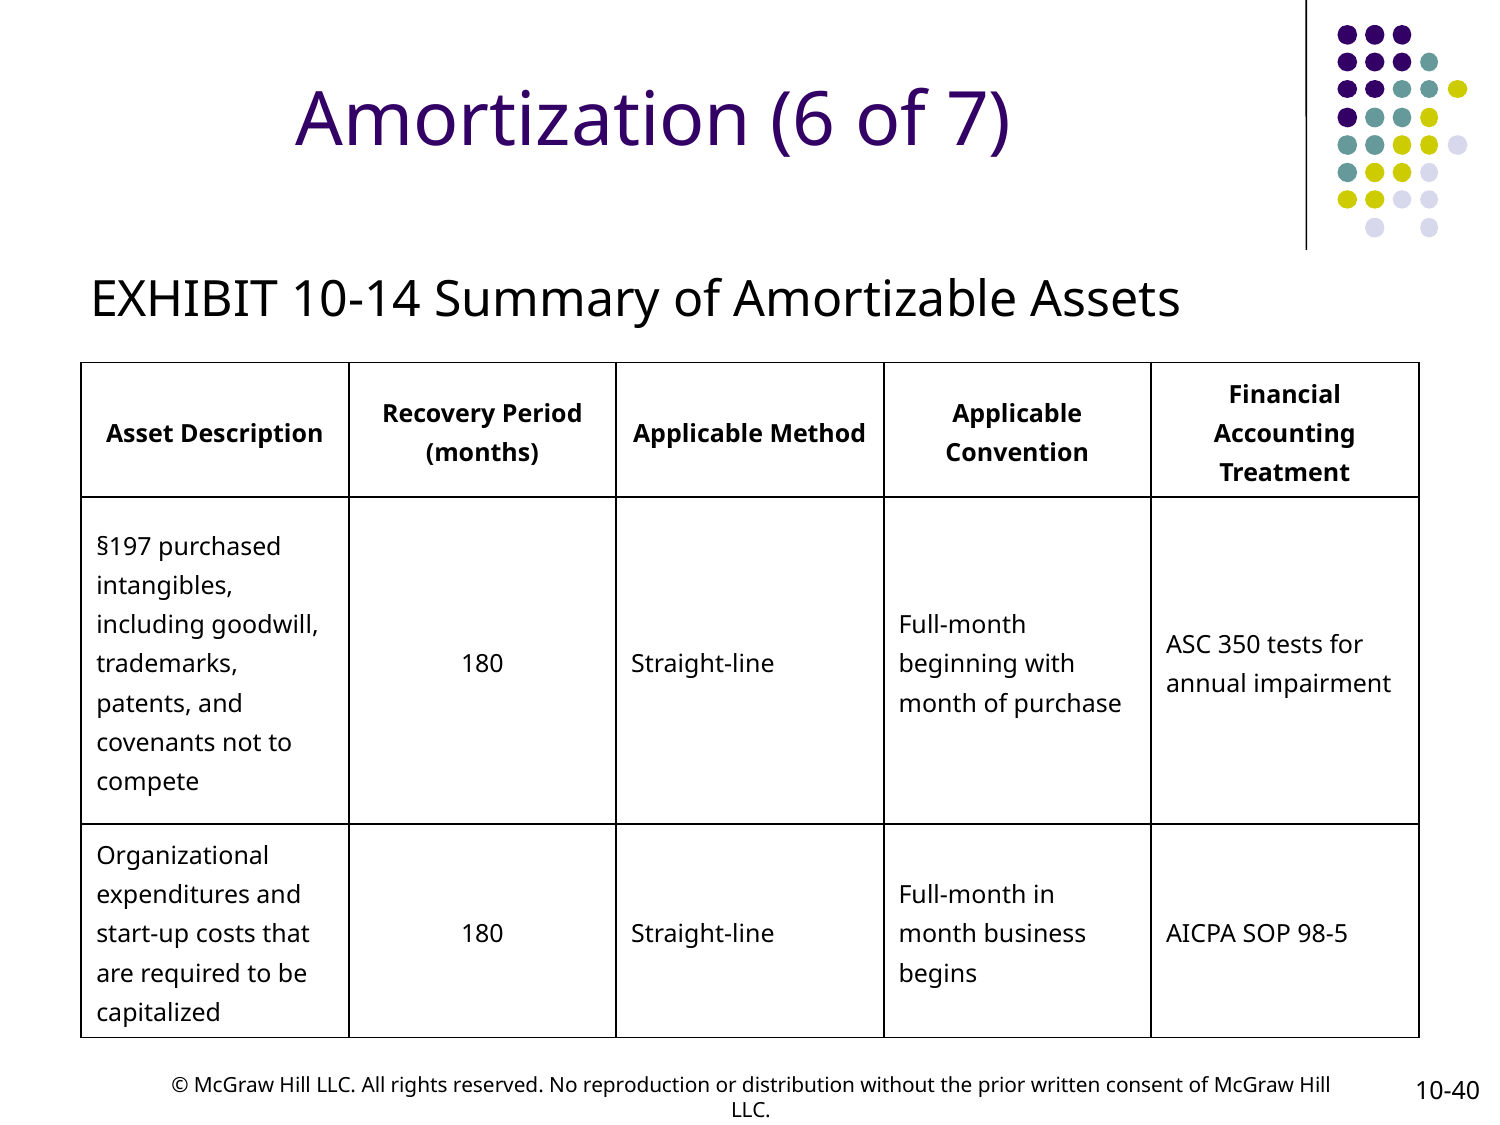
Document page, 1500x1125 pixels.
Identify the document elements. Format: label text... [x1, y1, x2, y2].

table_cell Full-month in month business begins [885, 825, 1150, 1037]
table_header Applicable Method [617, 363, 883, 496]
table_cell Straight-line [617, 825, 883, 1037]
table_header Recovery Period (months) [350, 363, 615, 496]
table_cell ASC 350 tests for annual impairment [1152, 498, 1418, 823]
table_cell Full-month beginning with month of purchase [885, 498, 1150, 823]
table_header Applicable Convention [885, 363, 1150, 496]
table_cell 180 [350, 498, 615, 823]
slide_number 10-40 [1345, 1061, 1496, 1122]
table_cell §197 purchased intangibles, including goodwill, trademarks, patents, and covenants not to compete [82, 498, 348, 823]
table_cell AICPA SOP 98-5 [1152, 825, 1418, 1037]
table_cell Organizational expenditures and start-up costs that are required to be capitalized [82, 825, 348, 1037]
table_header Financial Accounting Treatment [1152, 363, 1418, 496]
title Amortization (6 of 7) [32, 8, 1275, 234]
table_cell 180 [350, 825, 615, 1037]
table_header Asset Description [82, 363, 348, 496]
table_cell Straight-line [617, 498, 883, 823]
list EXHIBIT 10-14 Summary of Amortizable Assets [75, 259, 1425, 1062]
